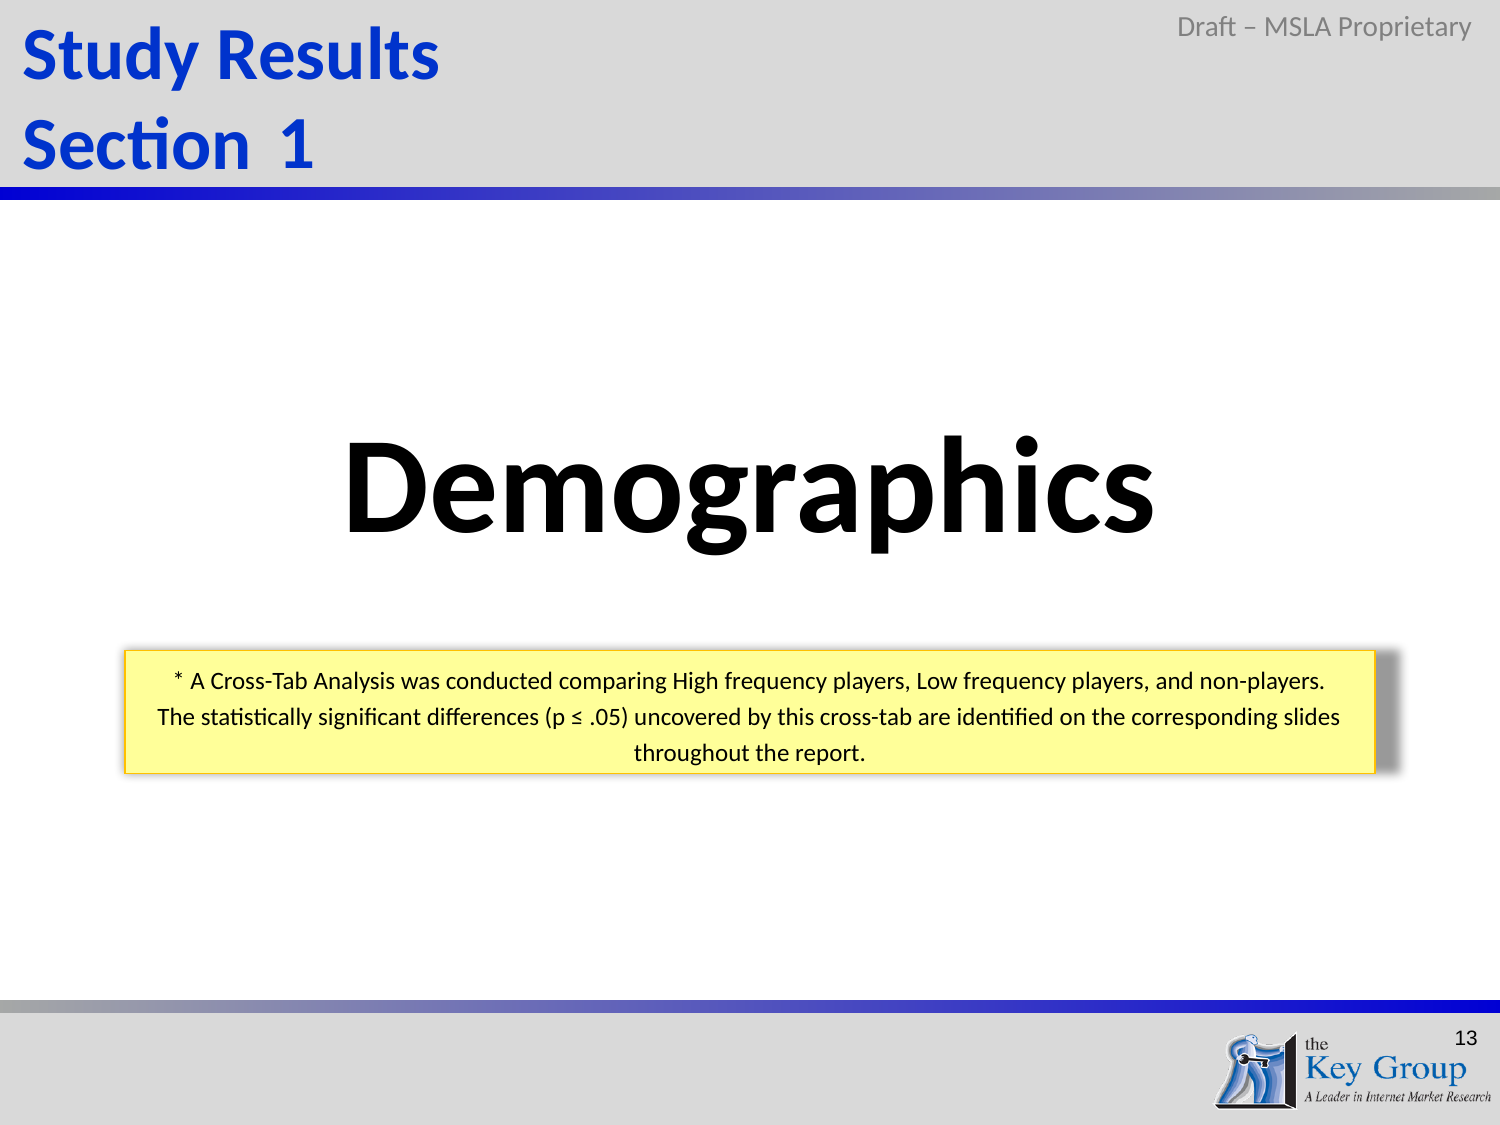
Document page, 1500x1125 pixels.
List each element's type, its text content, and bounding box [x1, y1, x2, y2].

list 1 [262, 85, 875, 161]
text_box * A Cross-Tab Analysis was conducted comparing High frequency players, Low frequency players, and non-players. The statistically significant differences (p ≤ .05) uncovered by this cross-tab are identified on the corresponding slides throughout the report. [125, 650, 1375, 774]
picture [1212, 1017, 1500, 1111]
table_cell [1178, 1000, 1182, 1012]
text_box Draft – MSLA Proprietary [1162, 0, 1500, 50]
list Demographics [68, 387, 1432, 550]
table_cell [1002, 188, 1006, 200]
table_cell 47% [920, 188, 925, 200]
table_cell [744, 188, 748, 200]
